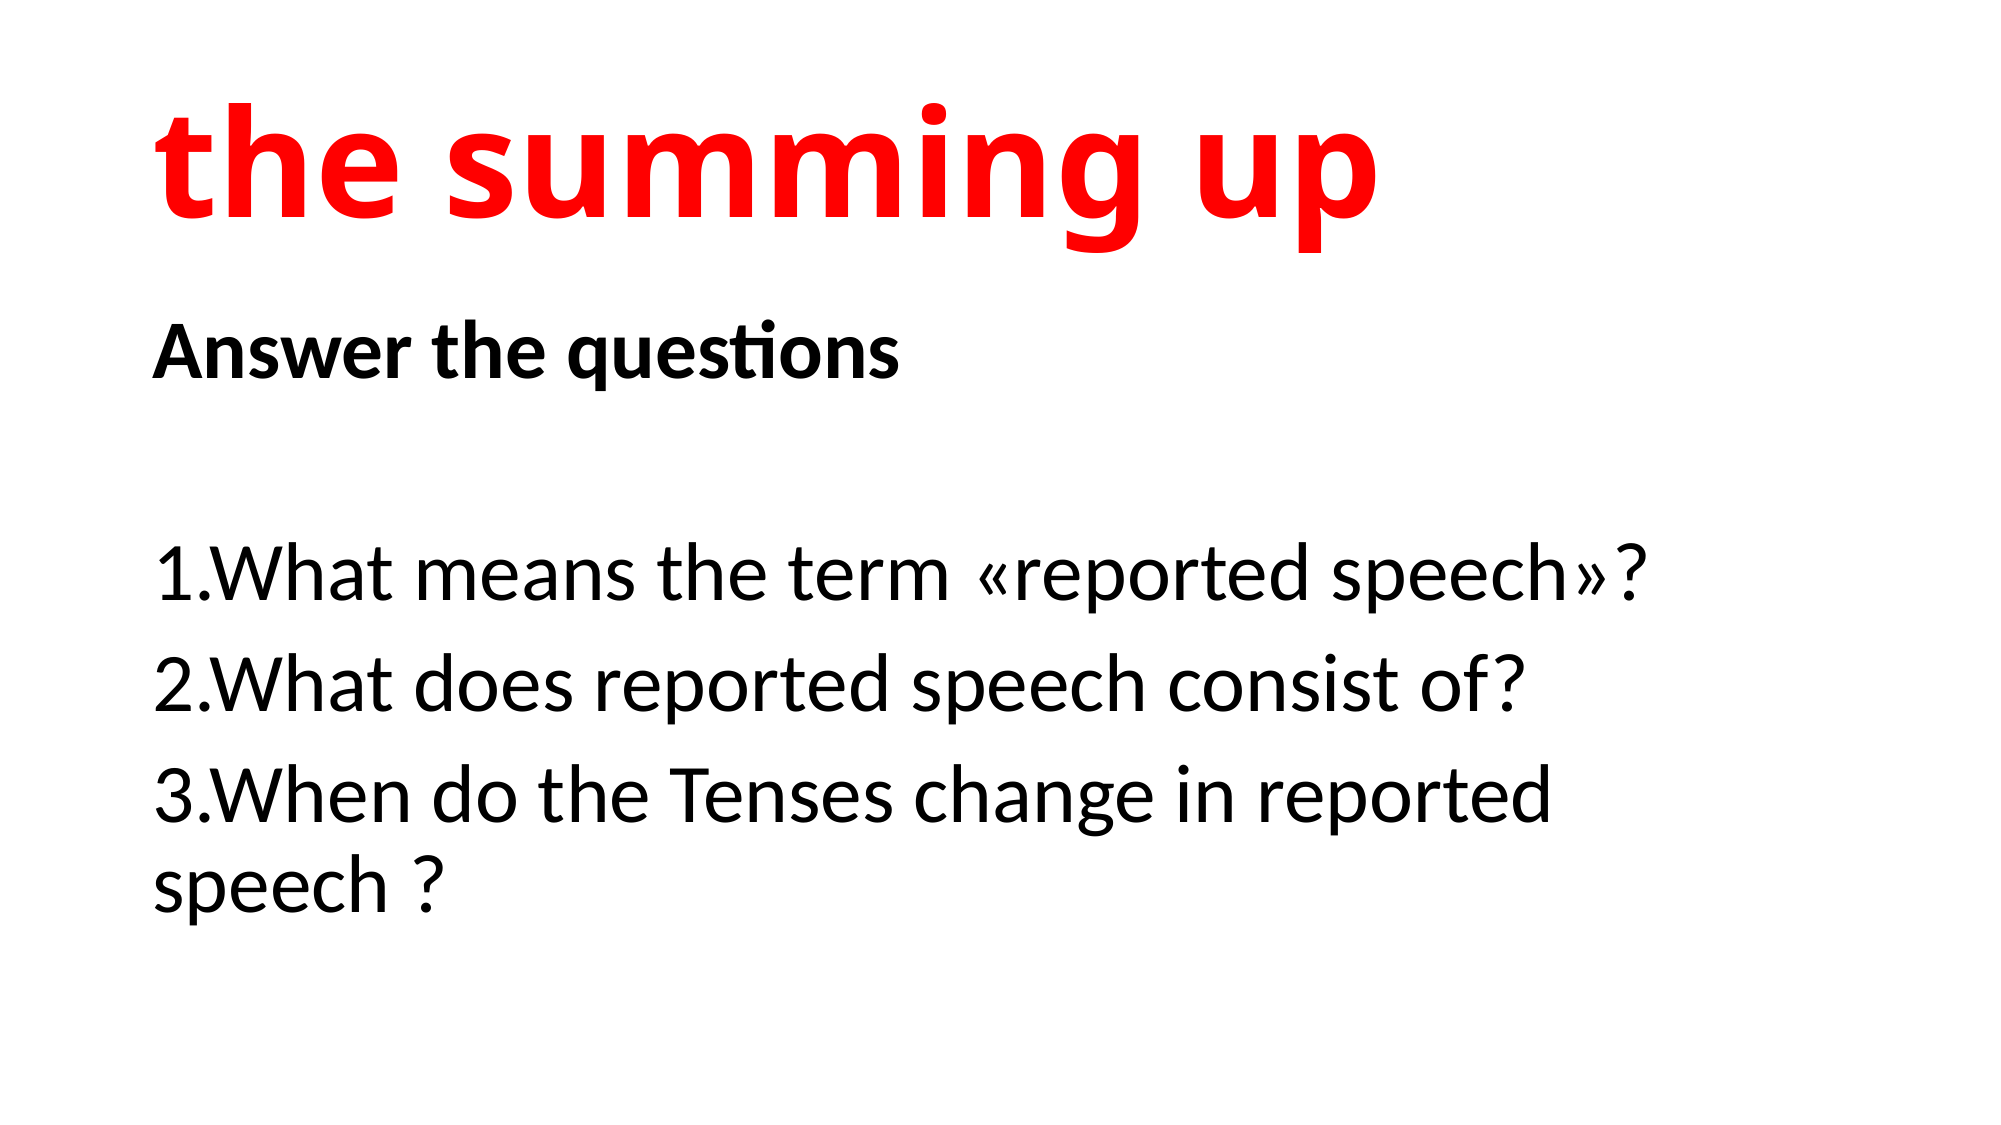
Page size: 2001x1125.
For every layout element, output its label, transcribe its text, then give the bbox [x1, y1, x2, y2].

list Answer the questions 1.What means the term «reported speech»? 2.What does reported speech consist of? 3.When do the Tenses change in reported speech ? [137, 299, 1863, 1014]
title the summing up [137, 59, 1863, 278]
